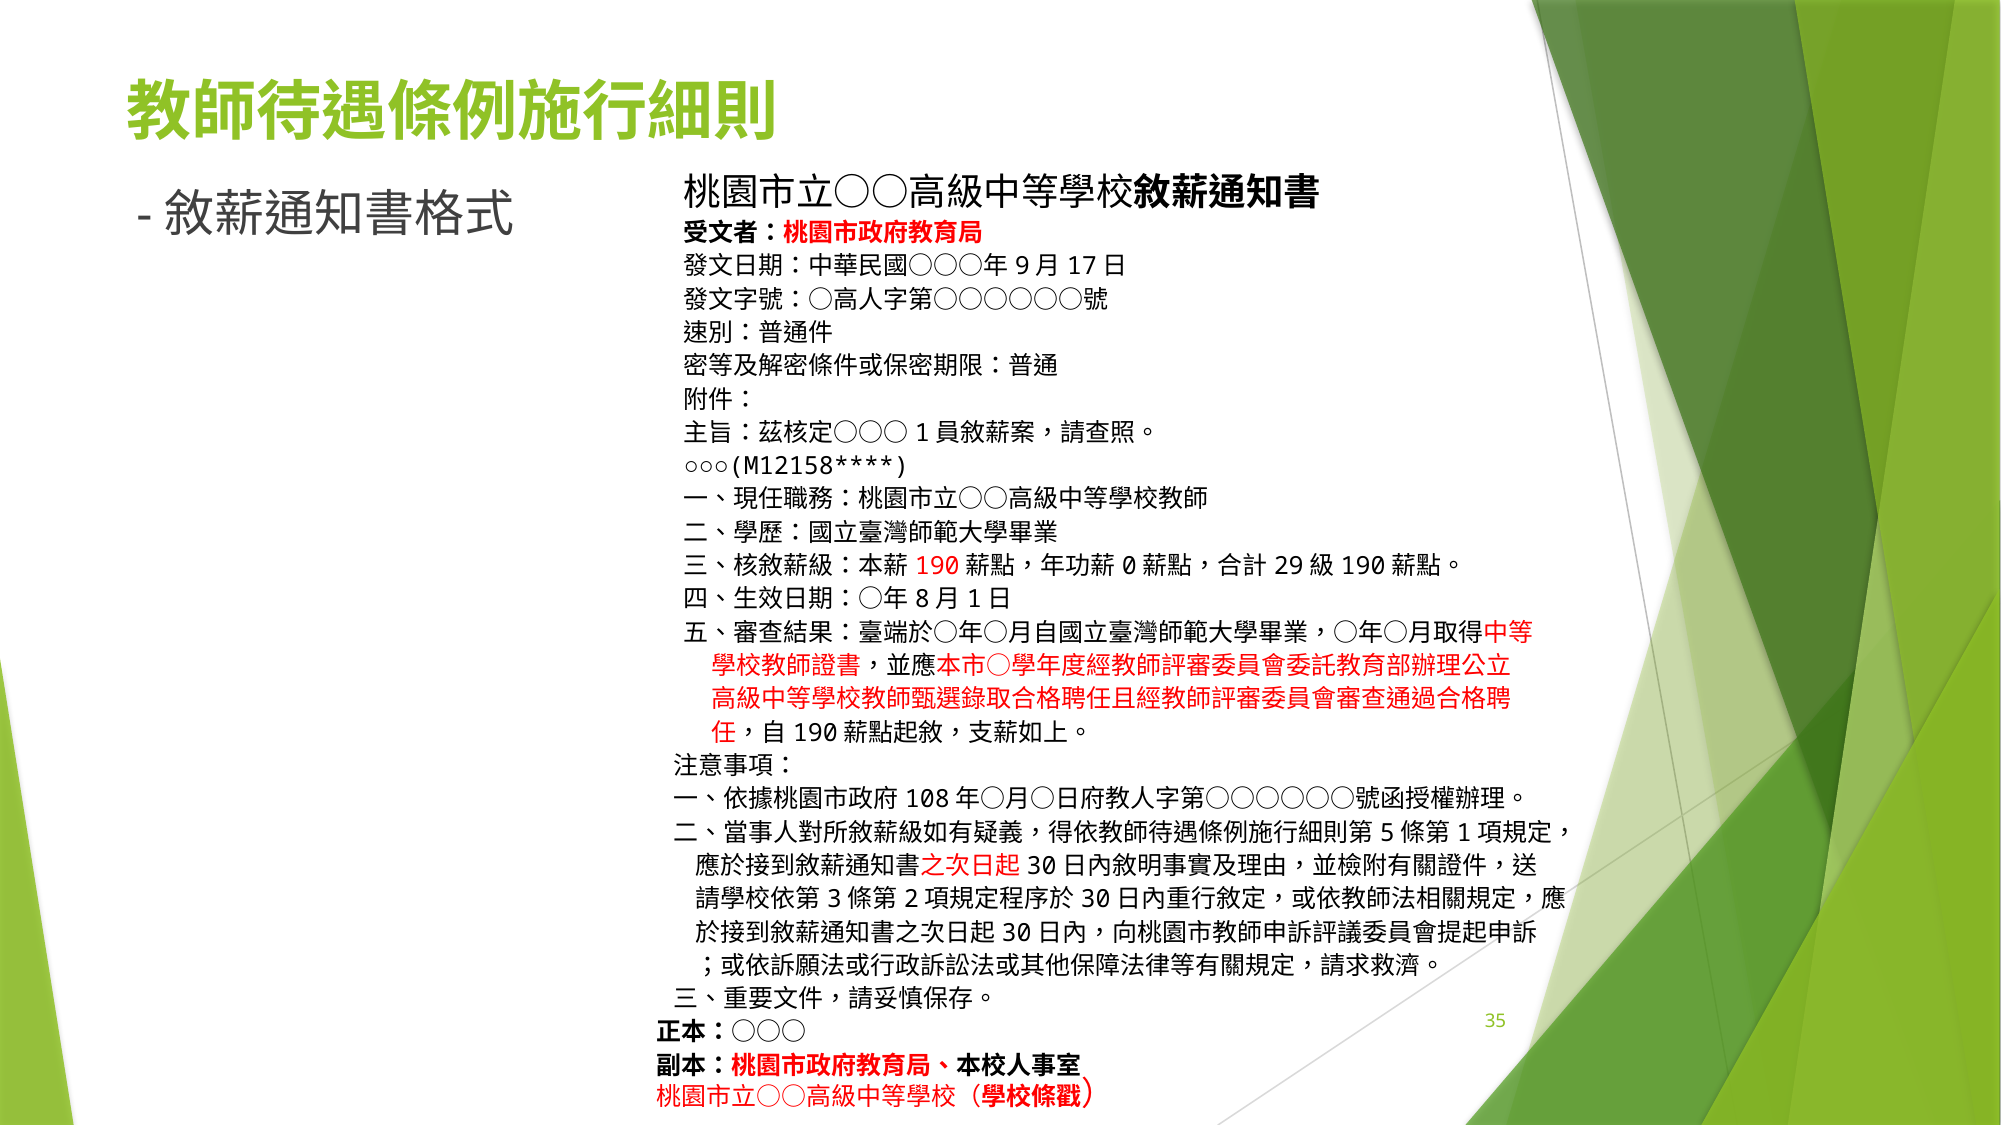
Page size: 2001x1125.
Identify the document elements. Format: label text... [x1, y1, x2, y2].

title 教師待遇條例施行細則 [111, 61, 1522, 155]
text_box 桃園市立○○高級中等學校敘薪通知書 受文者：桃園市政府教育局 發文日期：中華民國○○○年9月17日 發文字號：○高人字第○○○○○○號 速別：普通件 密等及解密條件或保密期限：普通 附件： 主旨：茲核定○○○1員敘薪案，請查照。 ○○○(M12158****) 一、現任職務：桃園市立○○高級中等學校教師 二、學歷：國立臺灣師範大學畢業 三、核敘薪級：本薪190薪點，年功薪0薪點，合計29級190薪點。 四、生效日期：○年8月1日 五、審查結果：臺端於○年○月自國立臺灣師範大學畢業，○年○月取得中等 學校教師證書，並應本市○學年度經教師評審委員會委託教育部辦理公立 高級中等學校教師甄選錄取合格聘任且經教師評審委員會審查通過合格聘 任，自190薪點起敘，支薪如上。 注意事項： 一、依據桃園市政府108年○月○日府教人字第○○○○○○號函授權辦理。 二、當事人對所敘薪級如有疑義，得依教師待遇條例施行細則第5條第1項規定， 應於接到敘薪通知書之次日起30日內敘明事實及理由，並檢附有關證件，送 請學校依第3條第2項規定程序於30日內重行敘定，或依教師法相關規定，應 於接到敘薪通知書之次日起30日內，向桃園市教師申訴評議委員會提起申訴 ；或依訴願法或行政訴訟法或其他保障法律等有關規定，請求救濟。 三、重要文件，請妥慎保存。 正本：○○○ 副本：桃園市政府教育局、本校人事室 桃園市立○○高級中等學校（學校條戳） [641, 160, 1681, 1120]
list -敘薪通知書格式 [121, 173, 641, 895]
